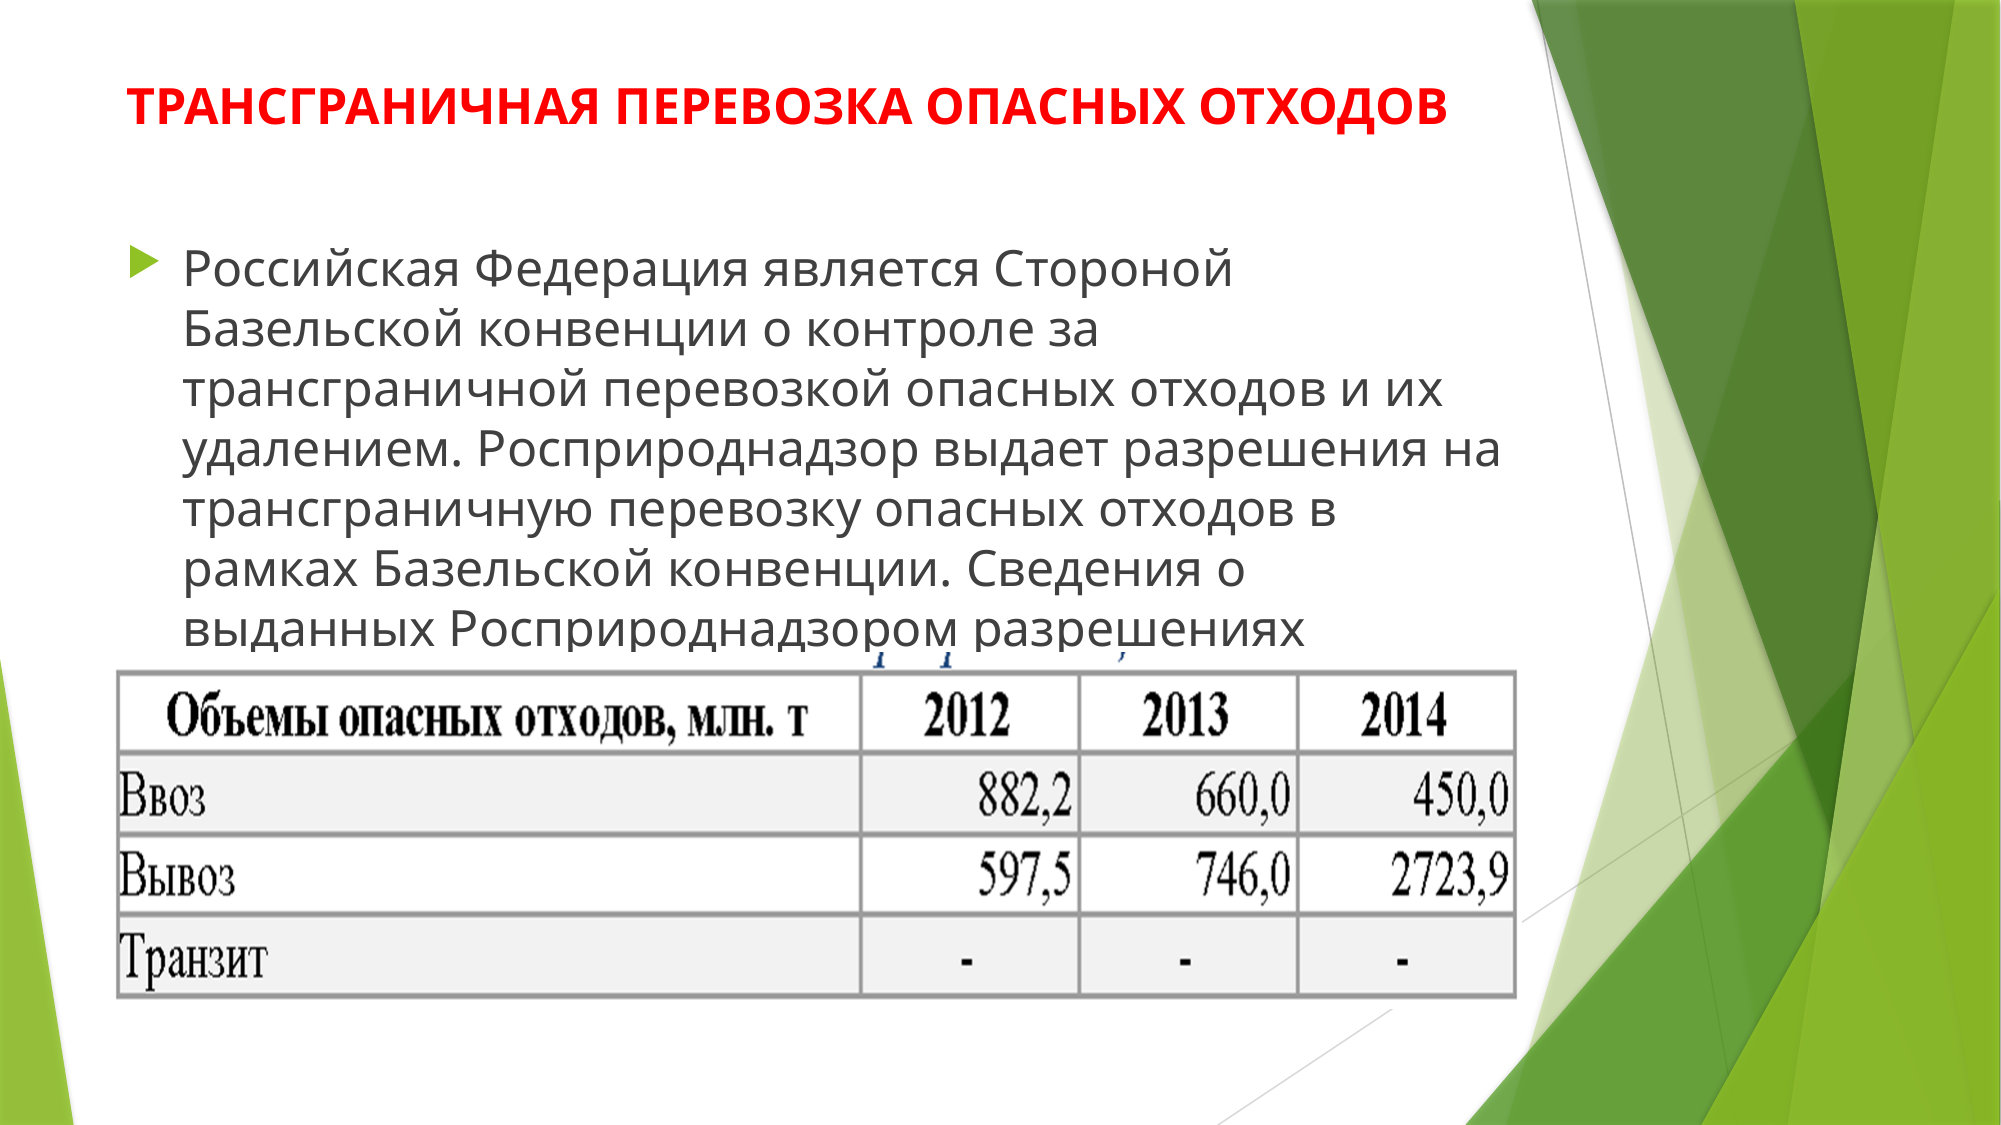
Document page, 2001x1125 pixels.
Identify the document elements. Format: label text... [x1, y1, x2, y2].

list ТРАНСГРАНИЧНАЯ ПЕРЕВОЗКА ОПАСНЫХ ОТХОДОВ Российская Федерация является Стороной Базельской конвенции о контроле за трансграничной перевозкой опасных отходов и их удалением. Росприроднадзор выдает разрешения на трансграничную перевозку опасных отходов в рамках Базельской конвенции. Сведения о выданных Росприроднадзором разрешениях приведены в таблице [110, 66, 1522, 652]
picture [110, 652, 1522, 1010]
